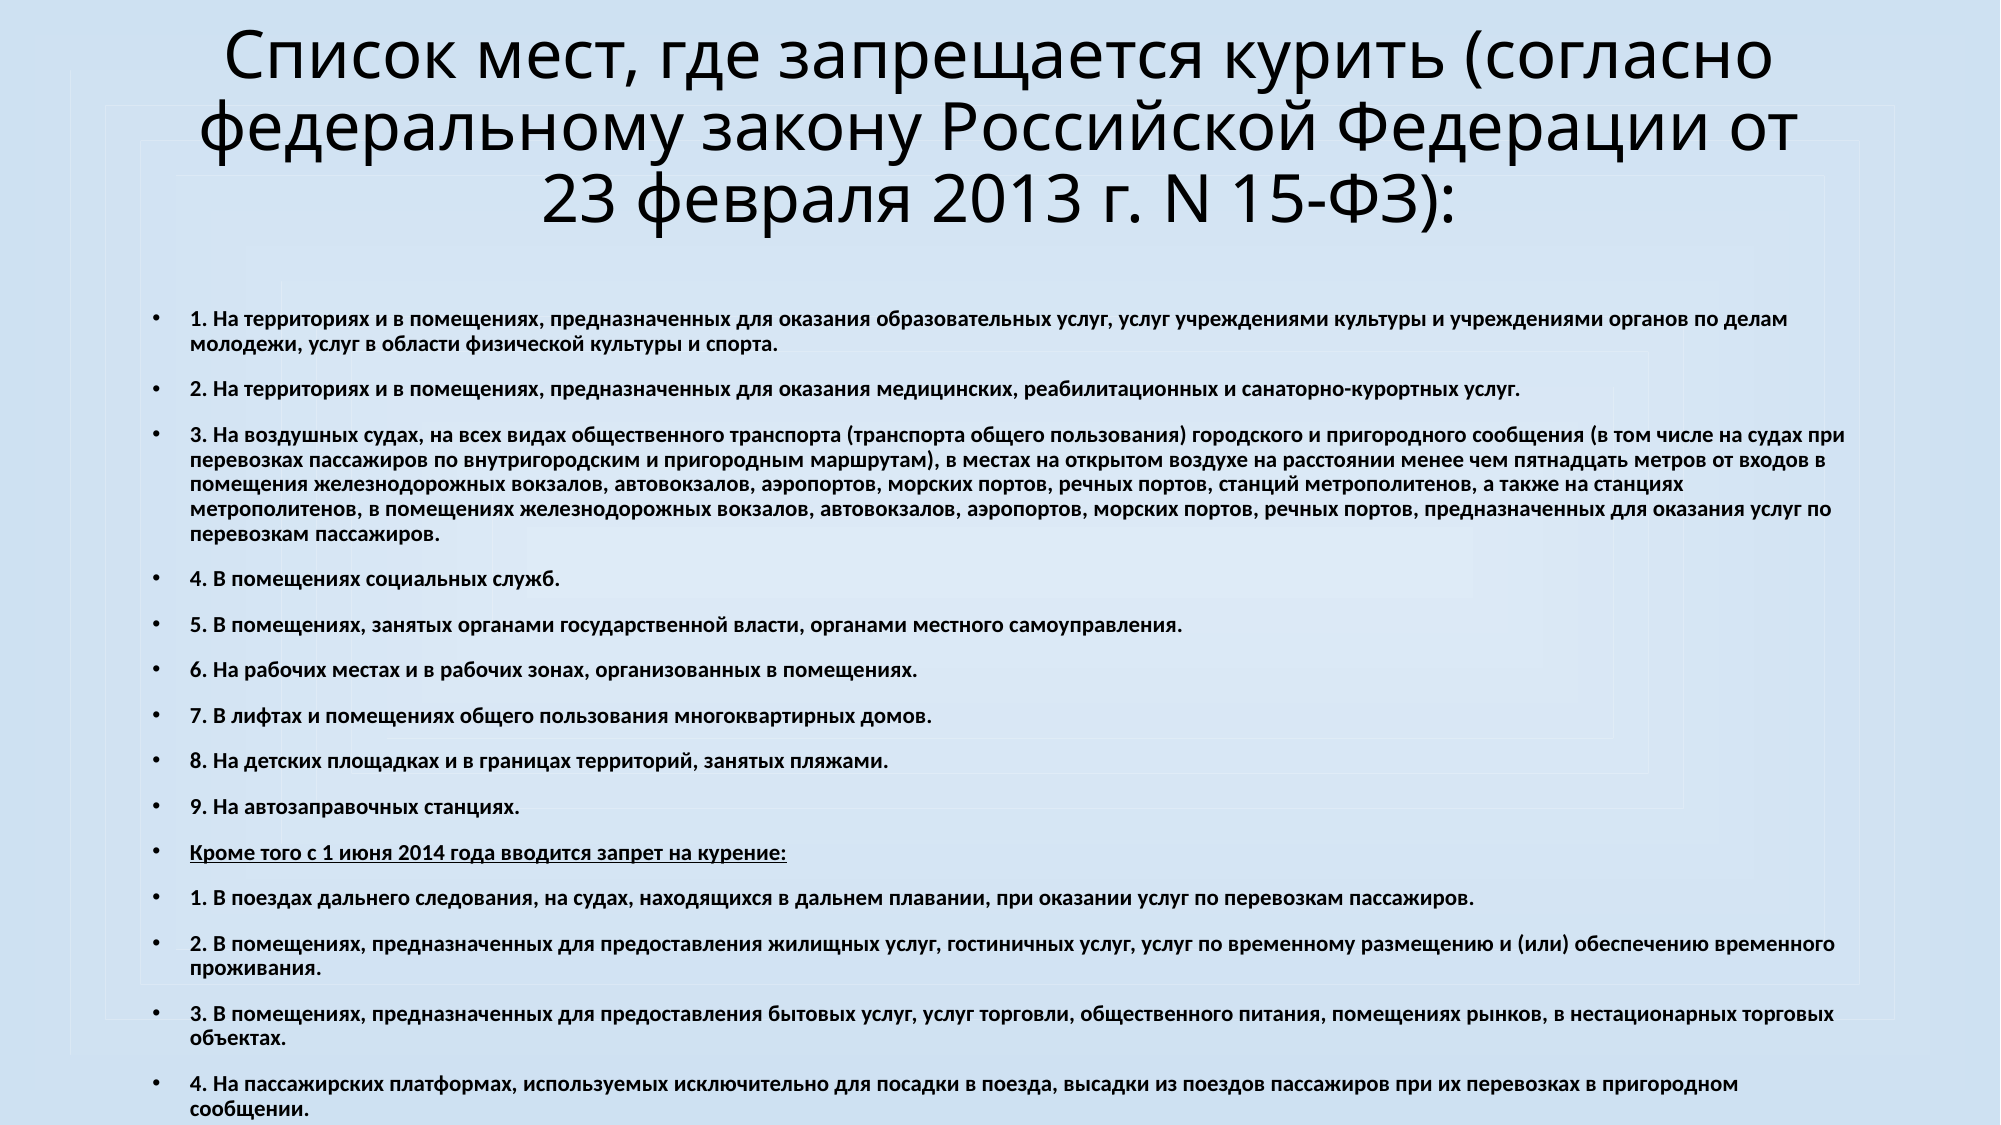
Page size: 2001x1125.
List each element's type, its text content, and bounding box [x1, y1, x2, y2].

list 1. На территориях и в помещениях, предназначенных для оказания образовательных услуг, услуг учреждениями культуры и учреждениями органов по делам молодежи, услуг в области физической культуры и спорта. 2. На территориях и в помещениях, предназначенных для оказания медицинских, реабилитационных и санаторно-курортных услуг. 3. На воздушных судах, на всех видах общественного транспорта (транспорта общего пользования) городского и пригородного сообщения (в том числе на судах при перевозках пассажиров по внутригородским и пригородным маршрутам), в местах на открытом воздухе на расстоянии менее чем пятнадцать метров от входов в помещения железнодорожных вокзалов, автовокзалов, аэропортов, морских портов, речных портов, станций метрополитенов, а также на станциях метрополитенов, в помещениях железнодорожных вокзалов, автовокзалов, аэропортов, морских портов, речных портов, предназначенных для оказания услуг по перевозкам пассажиров. 4. В помещениях социальных служб. 5. В помещениях, занятых органами государственной власти, органами местного самоуправления. 6. На рабочих местах и в рабочих зонах, организованных в помещениях. 7. В лифтах и помещениях общего пользования многоквартирных домов. 8. На детских площадках и в границах территорий, занятых пляжами. 9. На автозаправочных станциях. Кроме того с 1 июня 2014 года вводится запрет на курение: 1. В поездах дальнего следования, на судах, находящихся в дальнем плавании, при оказании услуг по перевозкам пассажиров. 2. В помещениях, предназначенных для предоставления жилищных услуг, гостиничных услуг, услуг по временному размещению и (или) обеспечению временного проживания. 3. В помещениях, предназначенных для предоставления бытовых услуг, услуг торговли, общественного питания, помещениях рынков, в нестационарных торговых объектах. 4. На пассажирских платформах, используемых исключительно для посадки в поезда, высадки из поездов пассажиров при их перевозках в пригородном сообщении. [137, 299, 1863, 1014]
title Список мест, где запрещается курить (согласно федеральному закону Российской Федерации от 23 февраля 2013 г. N 15-ФЗ): [137, 59, 1863, 278]
